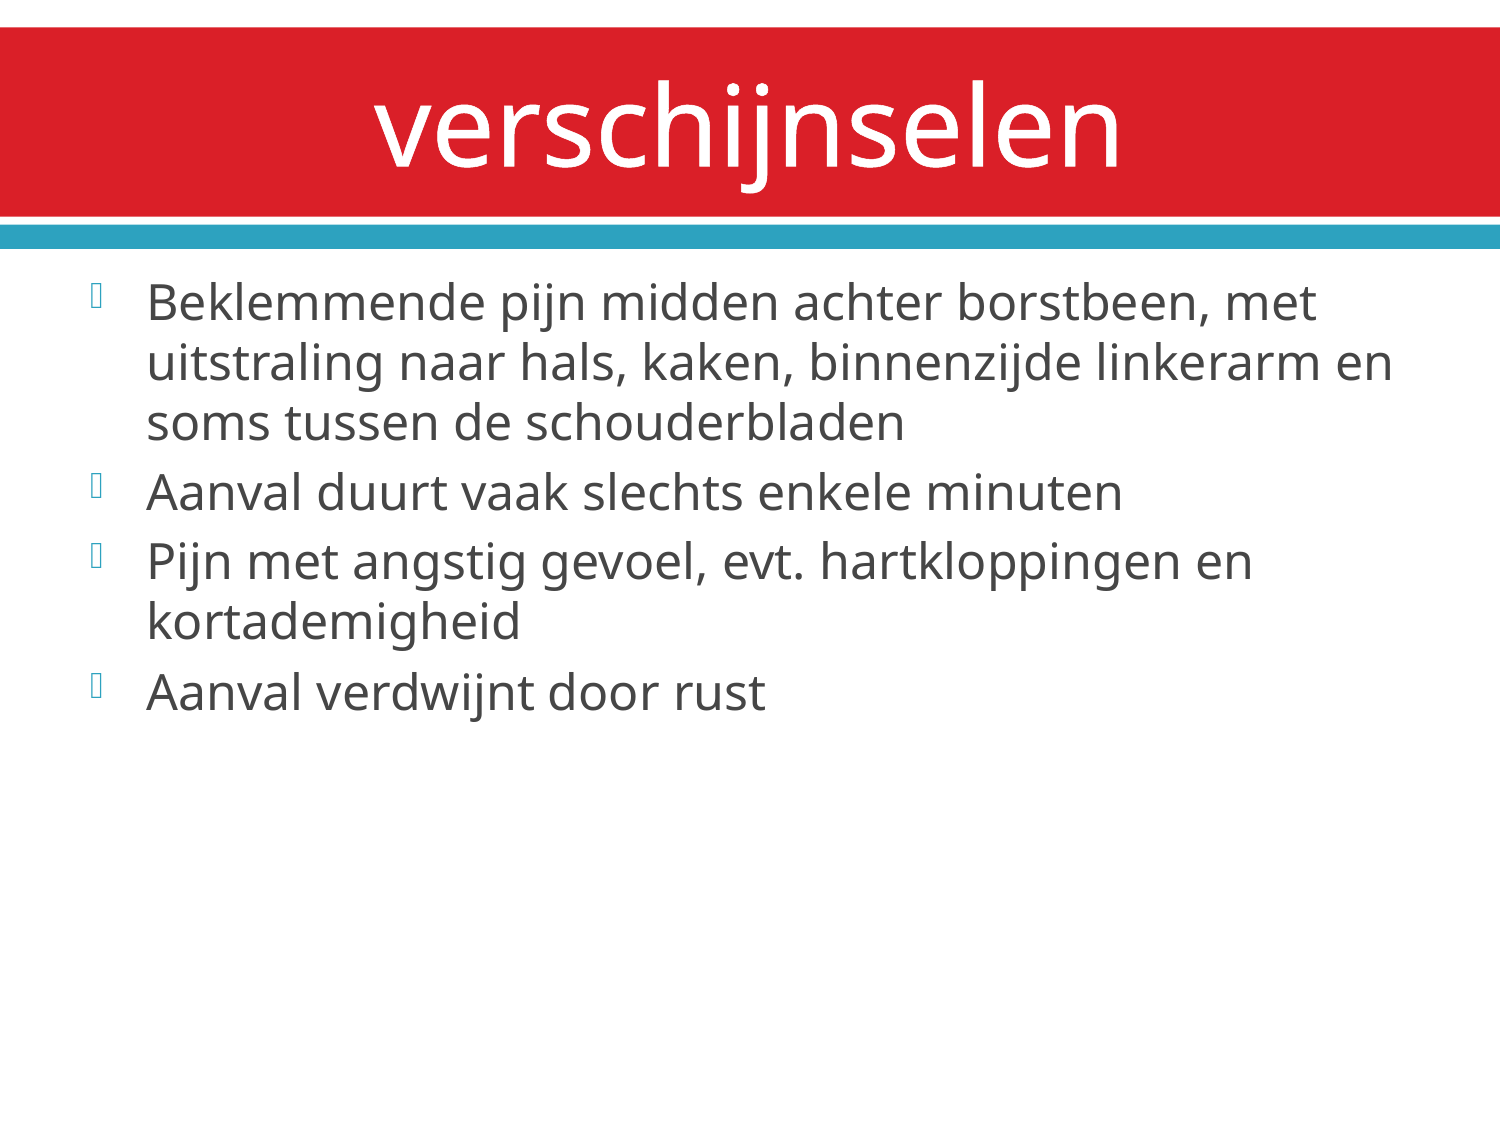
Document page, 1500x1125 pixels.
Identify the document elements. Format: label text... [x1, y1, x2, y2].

title verschijnselen [75, 29, 1425, 213]
list Beklemmende pijn midden achter borstbeen, met uitstraling naar hals, kaken, binnenzijde linkerarm en soms tussen de schouderbladen Aanval duurt vaak slechts enkele minuten Pijn met angstig gevoel, evt. hartkloppingen en kortademigheid Aanval verdwijnt door rust [75, 262, 1425, 1005]
